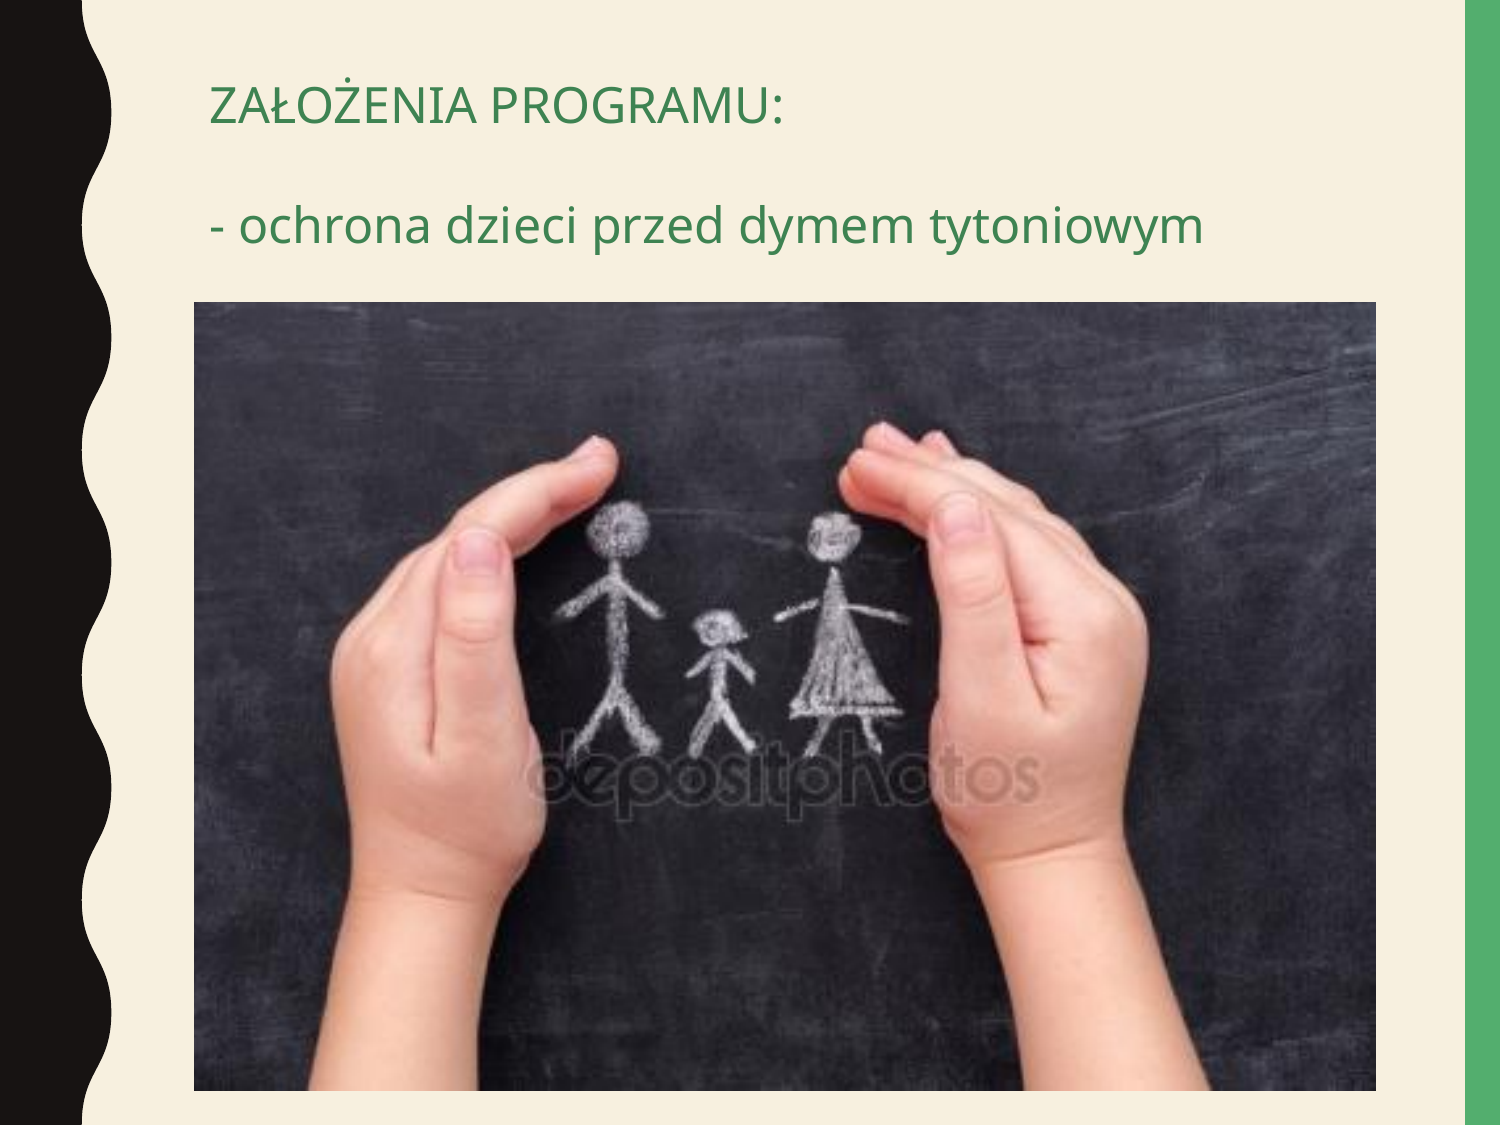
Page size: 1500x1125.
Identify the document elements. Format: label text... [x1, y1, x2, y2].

picture [194, 302, 1376, 1091]
text_box ZAŁOŻENIA PROGRAMU: - ochrona dzieci przed dymem tytoniowym [194, 66, 1223, 262]
